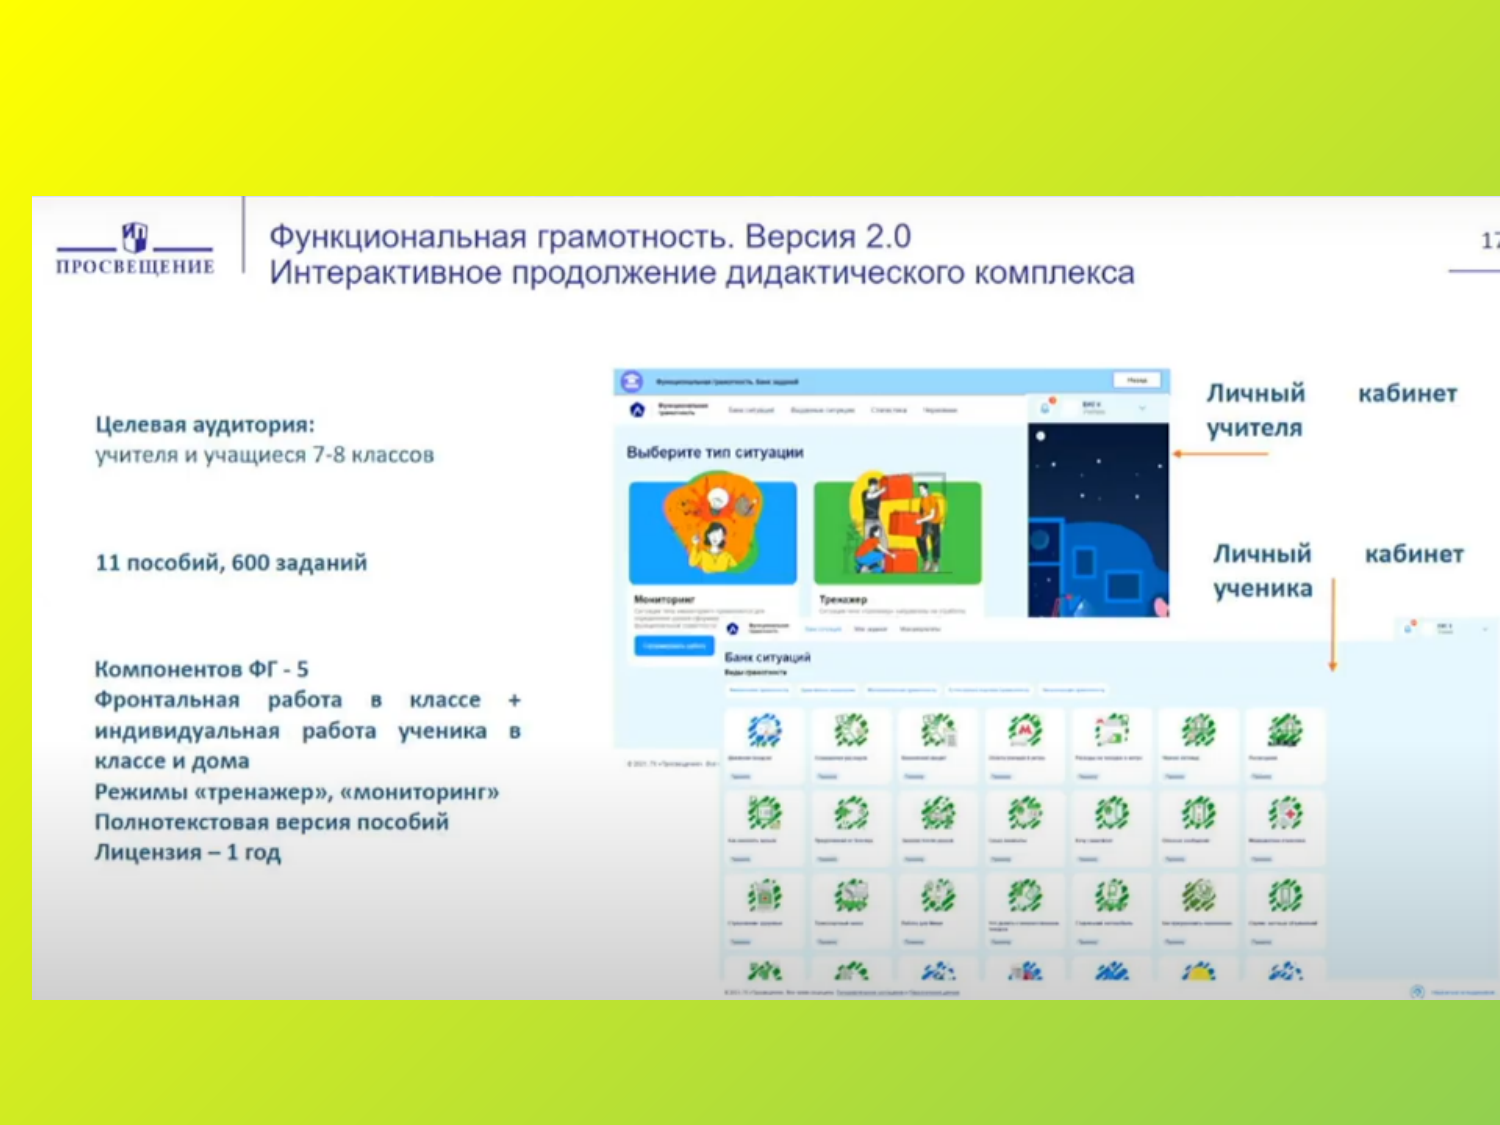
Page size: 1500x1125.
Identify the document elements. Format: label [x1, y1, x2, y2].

picture [32, 195, 1500, 1000]
